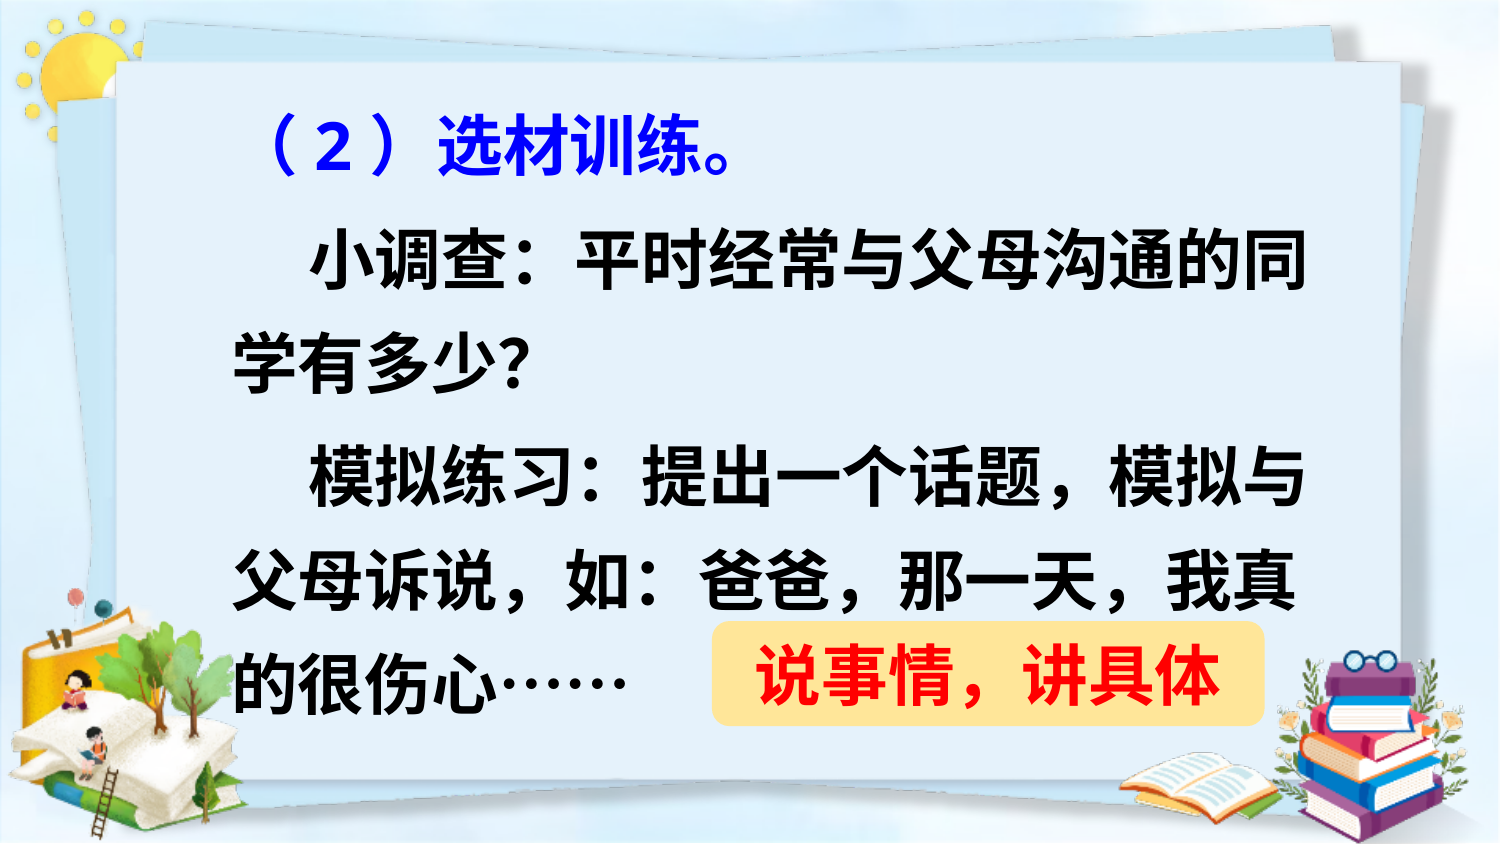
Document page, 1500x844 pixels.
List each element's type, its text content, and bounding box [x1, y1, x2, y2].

text_box 模拟练习：提出一个话题，模拟与父母诉说，如：爸爸，那一天，我真的很伤心…… [216, 403, 1374, 731]
text_box （2）选材训练。 [216, 80, 1431, 191]
text_box 小调查：平时经常与父母沟通的同学有多少？ [216, 186, 1374, 403]
picture [0, 0, 1500, 844]
text_box 说事情，讲具体 [711, 620, 1266, 727]
